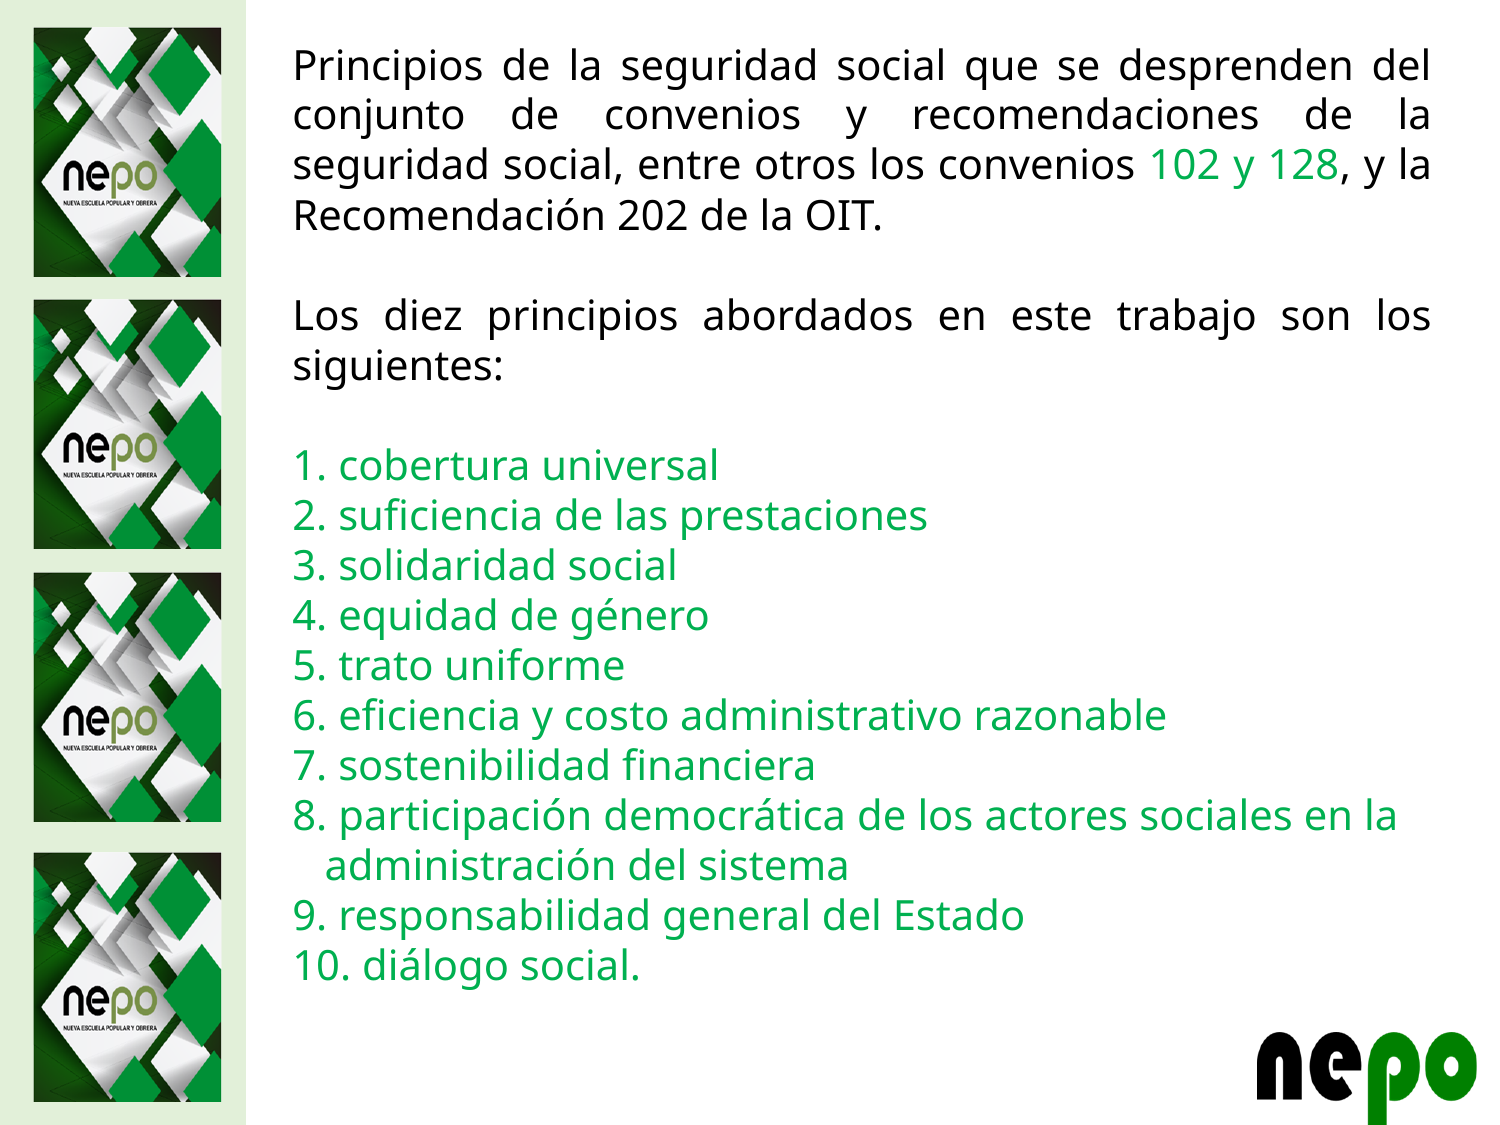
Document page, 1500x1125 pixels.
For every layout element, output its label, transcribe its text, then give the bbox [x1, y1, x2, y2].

text_box Principios de la seguridad social que se desprenden del conjunto de convenios y recomendaciones de la seguridad social, entre otros los convenios 102 y 128, y la Recomendación 202 de la OIT. Los diez principios abordados en este trabajo son los siguientes: 1. cobertura universal 2. suficiencia de las prestaciones 3. solidaridad social 4. equidad de género 5. trato uniforme 6. eficiencia y costo administrativo razonable 7. sostenibilidad financiera 8. participación democrática de los actores sociales en la administración del sistema 9. responsabilidad general del Estado 10. diálogo social. [277, 30, 1447, 997]
picture [1257, 1032, 1477, 1125]
picture [0, 0, 246, 1125]
